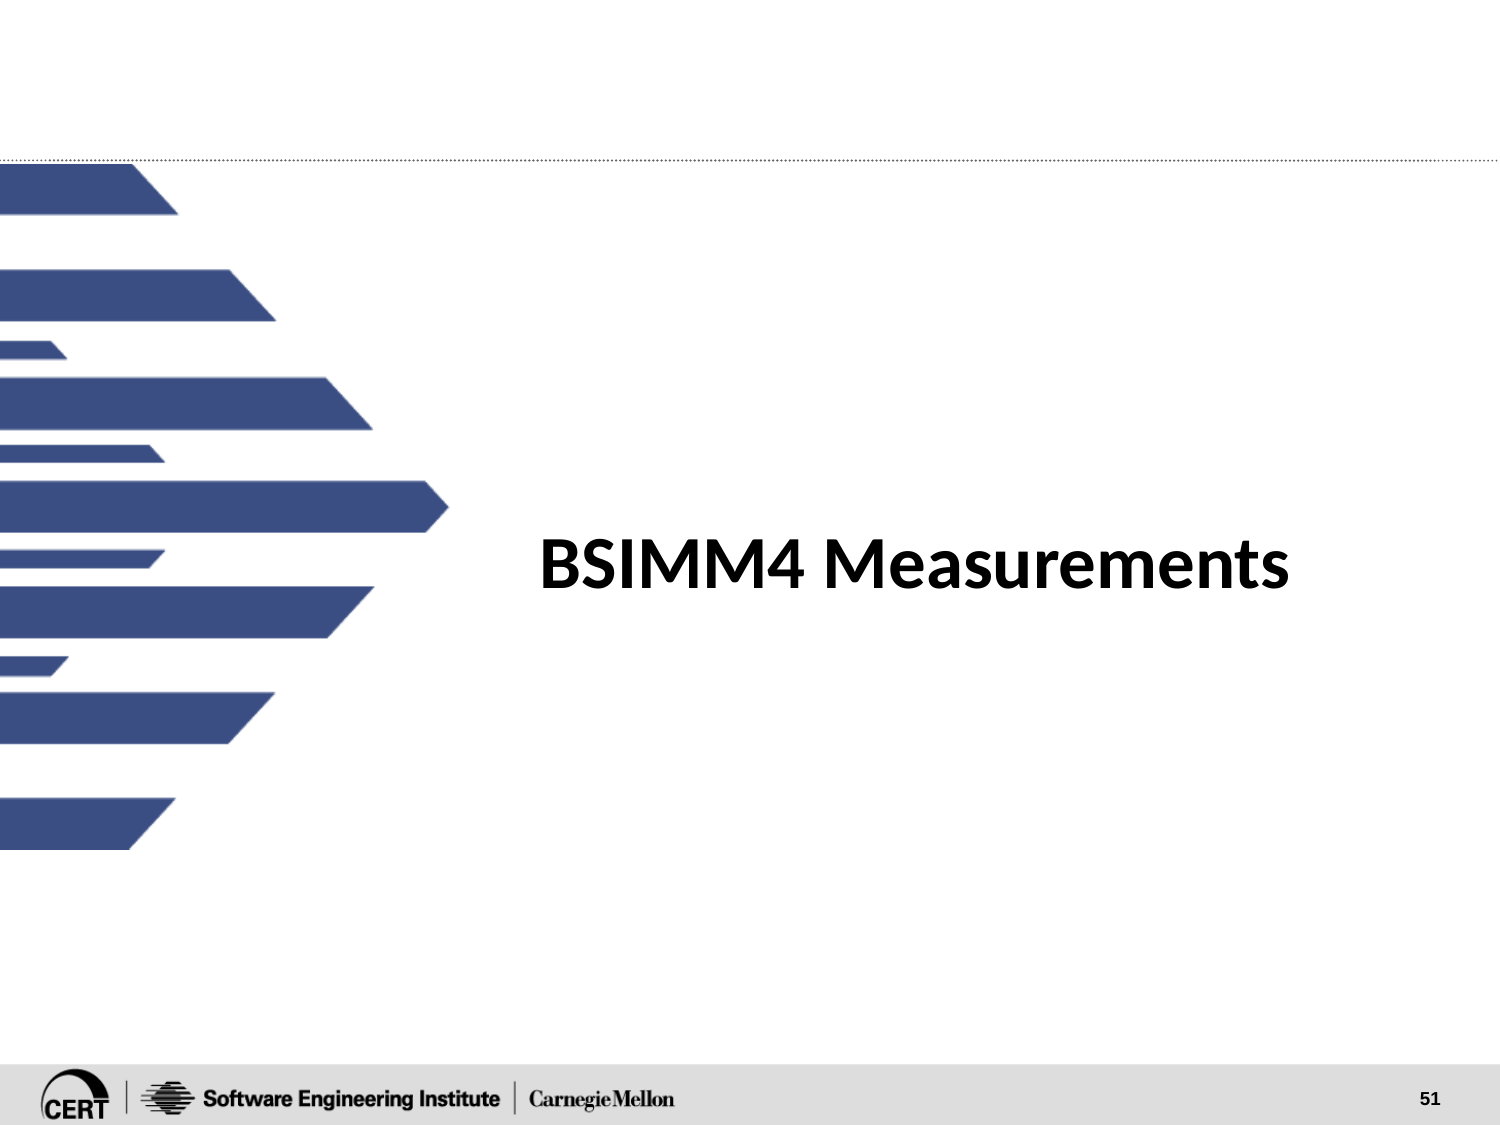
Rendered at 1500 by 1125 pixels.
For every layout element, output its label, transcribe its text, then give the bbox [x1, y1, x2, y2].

text_box BSIMM4 Measurements [525, 399, 1475, 717]
picture [0, 164, 450, 851]
picture [24, 1065, 688, 1125]
